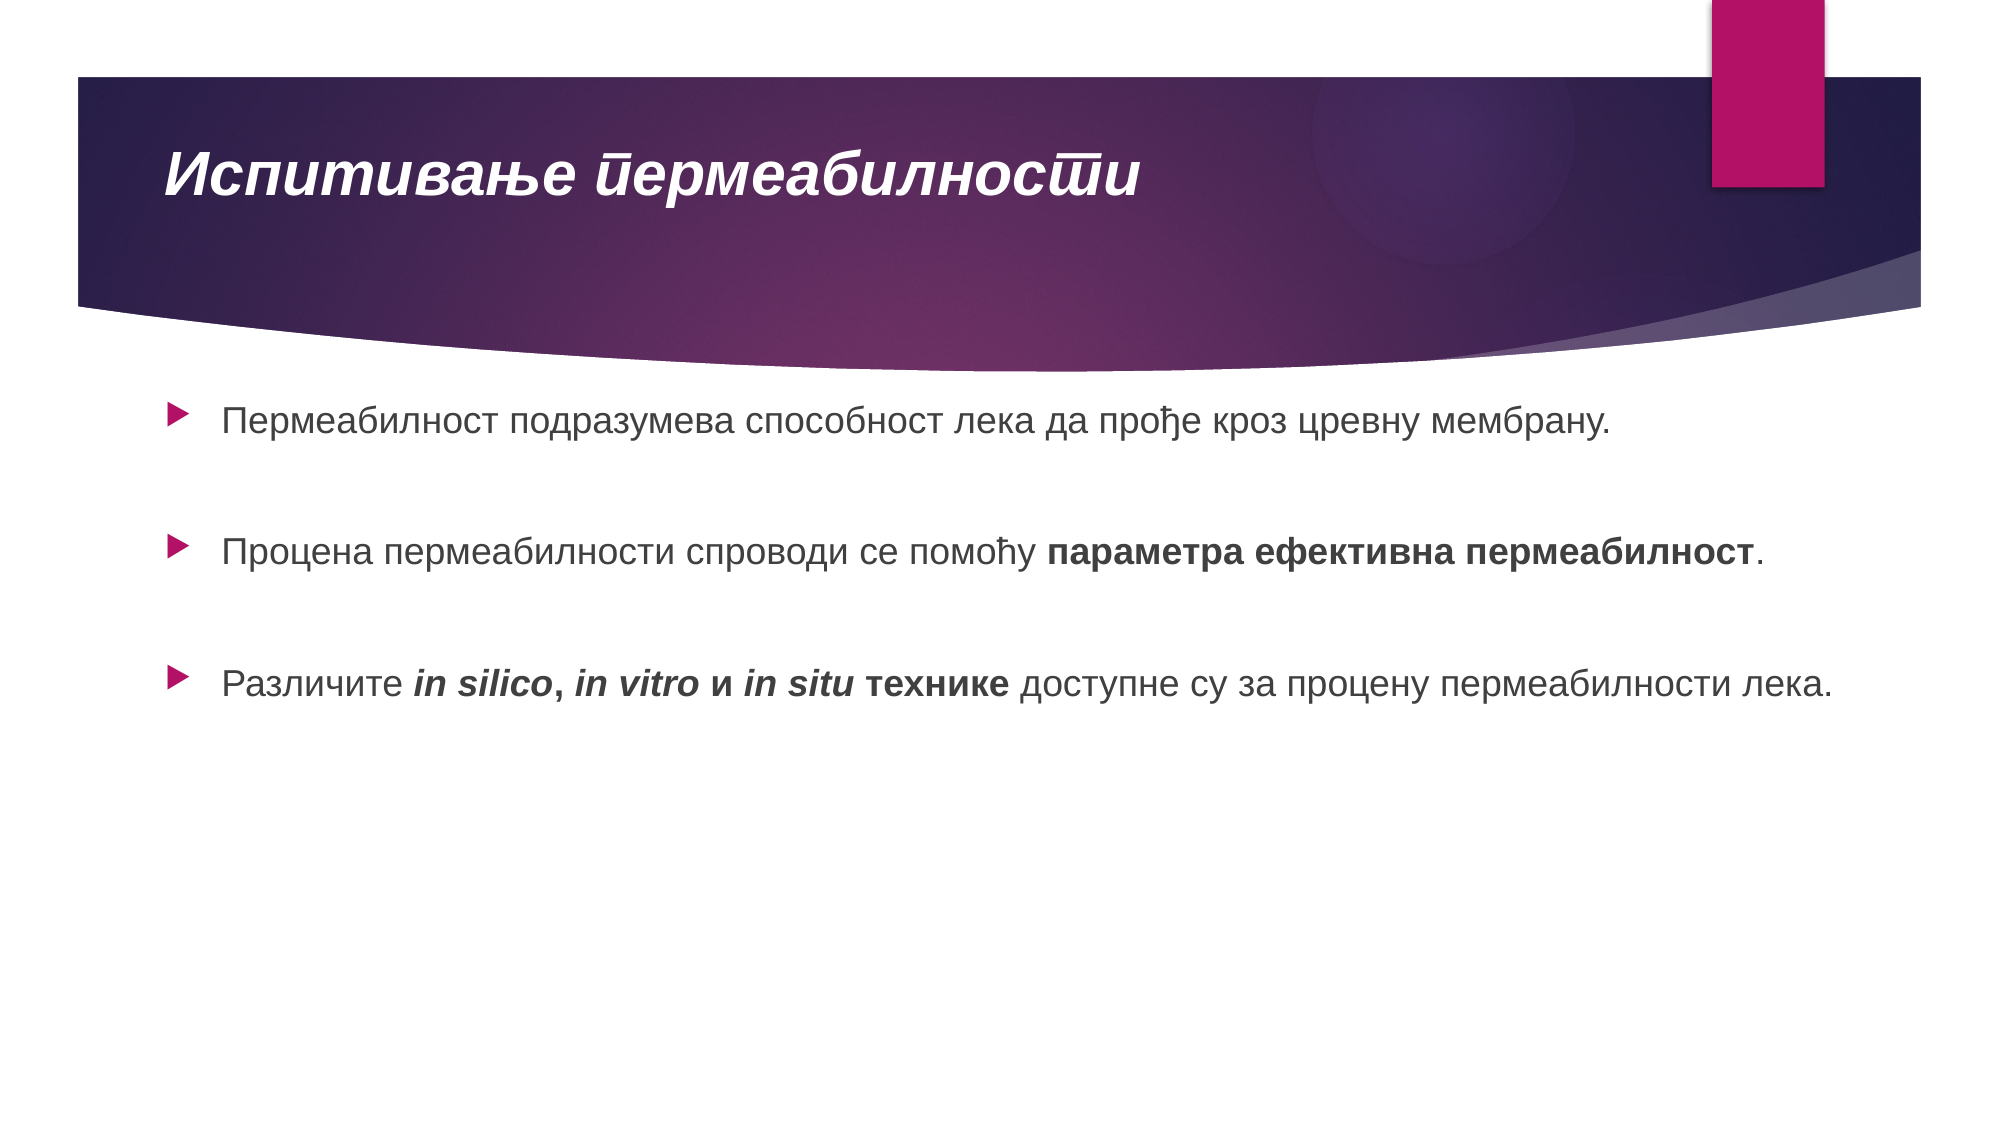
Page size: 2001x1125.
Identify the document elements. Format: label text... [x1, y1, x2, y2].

list Пермеабилност подразумева способност лека да прође кроз цревну мембрану. Процена пермеабилности спроводи се помоћу параметра ефективна пермеабилност. Различите in silico, in vitro и in situ технике доступне су за процену пермеабилности лека. [149, 388, 1850, 1091]
text_box Испитивање пермеабилности [149, 125, 1684, 216]
